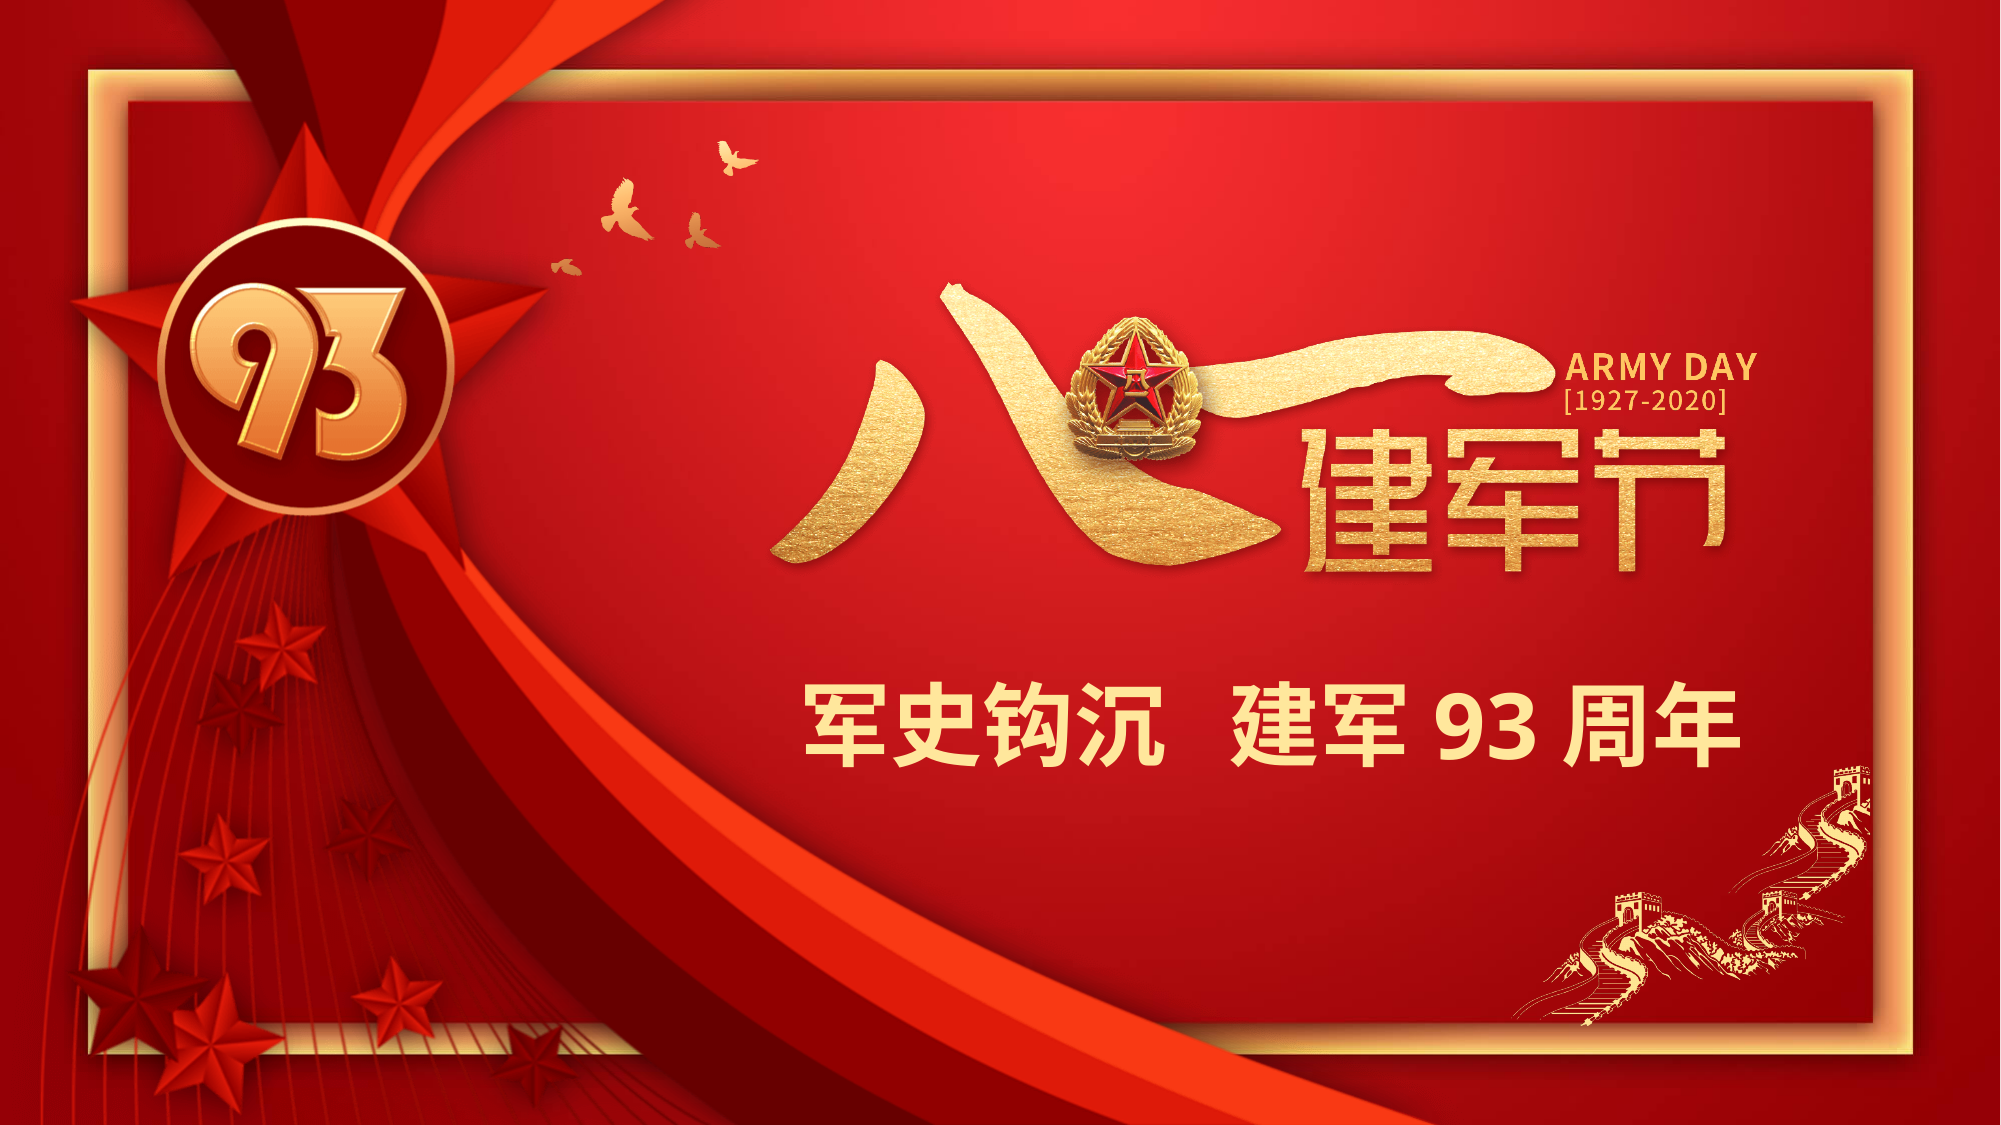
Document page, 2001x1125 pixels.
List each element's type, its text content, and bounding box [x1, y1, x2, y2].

text_box 军史钩沉 建军93周年 [784, 660, 1782, 786]
picture [0, 0, 2001, 1125]
